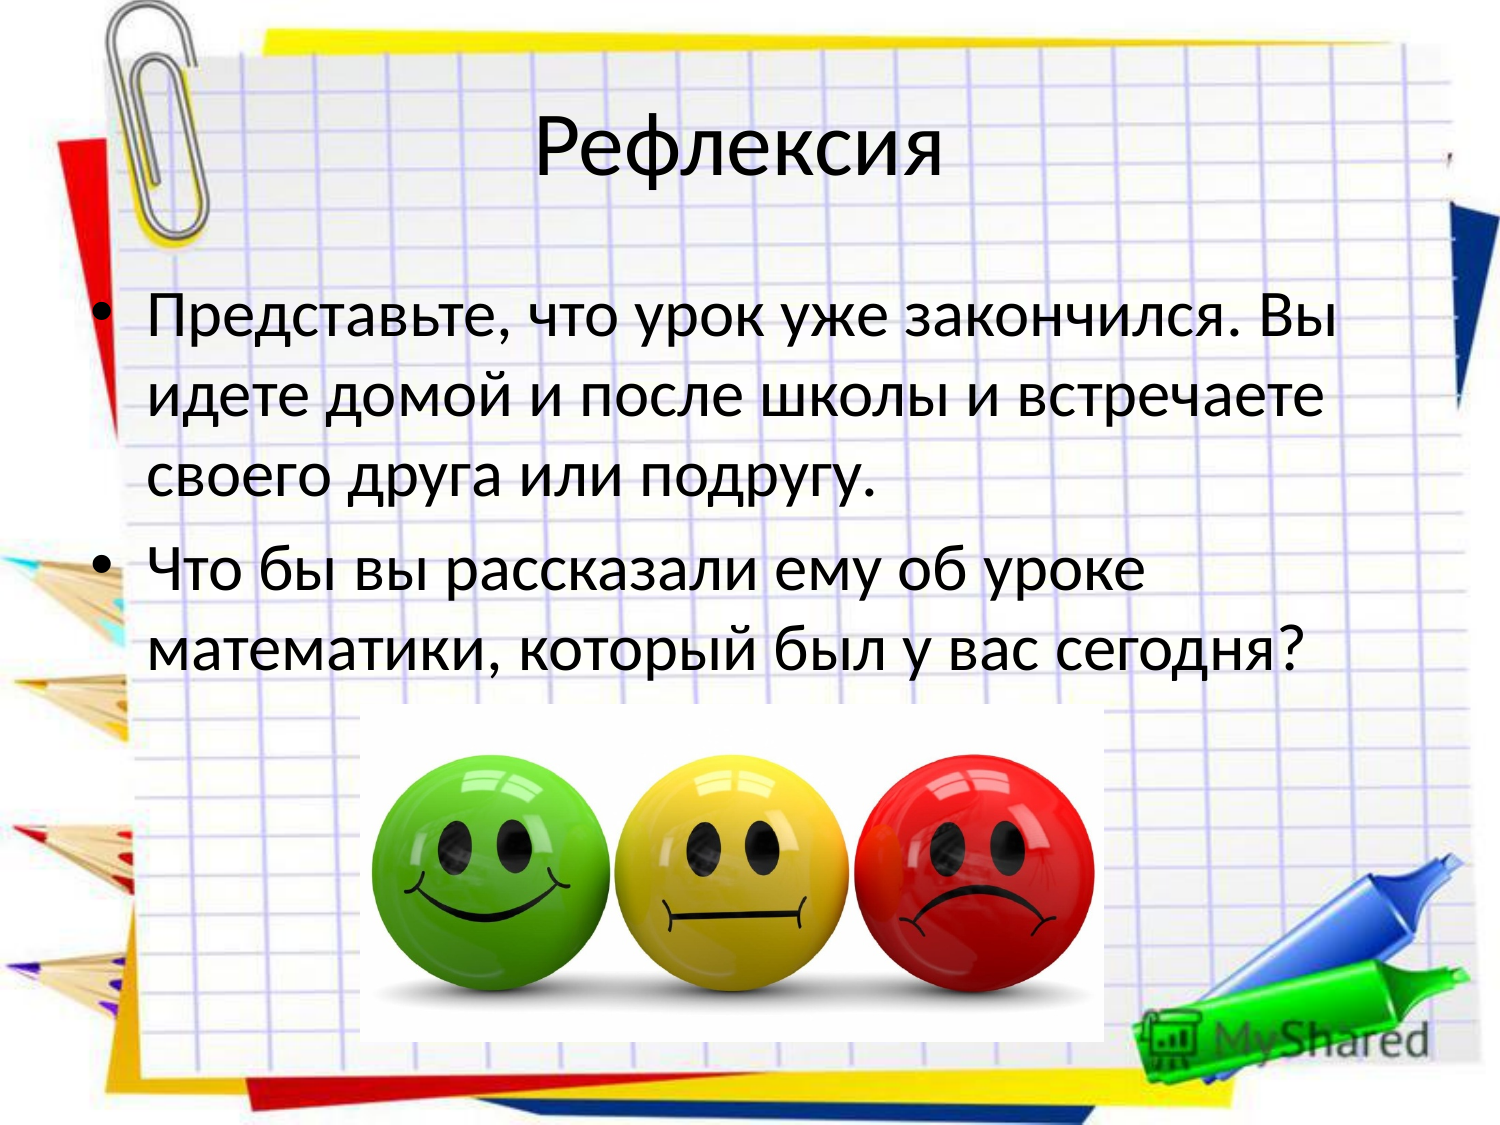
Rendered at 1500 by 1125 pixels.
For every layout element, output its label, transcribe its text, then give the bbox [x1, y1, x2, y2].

picture [0, 0, 1500, 1125]
list Представьте, что урок уже закончился. Вы идете домой и после школы и встречаете своего друга или подругу. Что бы вы рассказали ему об уроке математики, который был у вас сегодня? [75, 262, 1425, 1005]
title Рефлексия [75, 45, 1425, 233]
